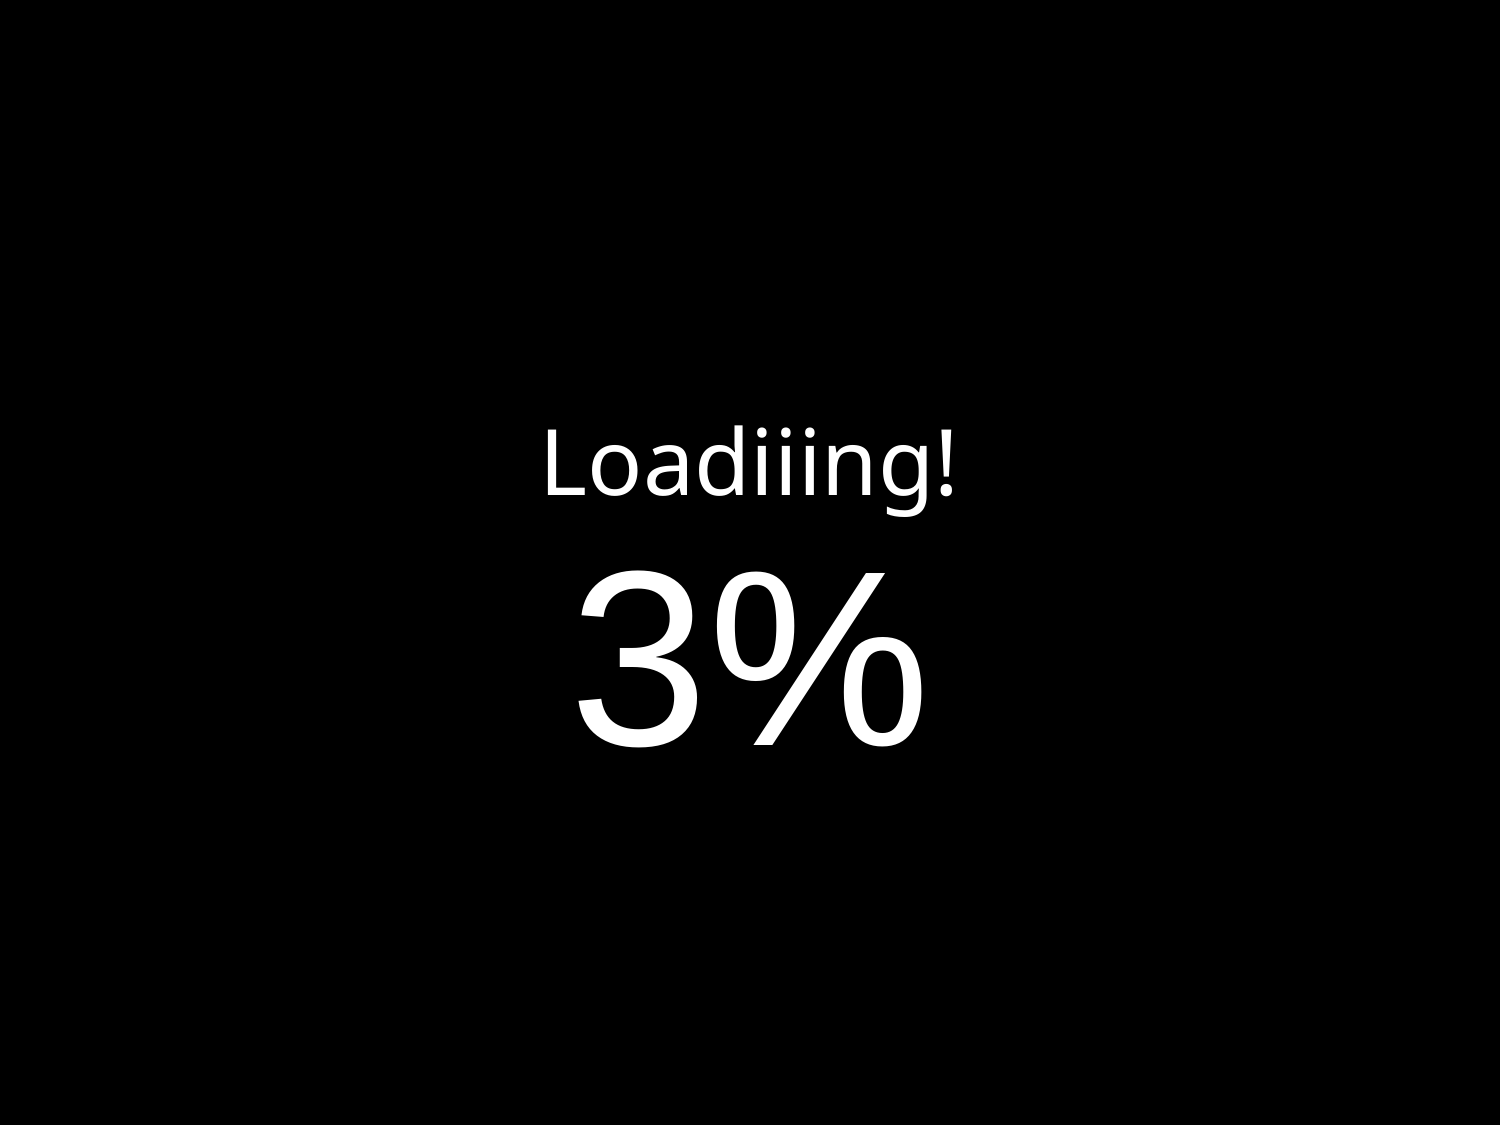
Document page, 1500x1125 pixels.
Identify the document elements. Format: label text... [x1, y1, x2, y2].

text_box 3% [224, 487, 1275, 776]
text_box Loadiiing! [112, 338, 1388, 580]
